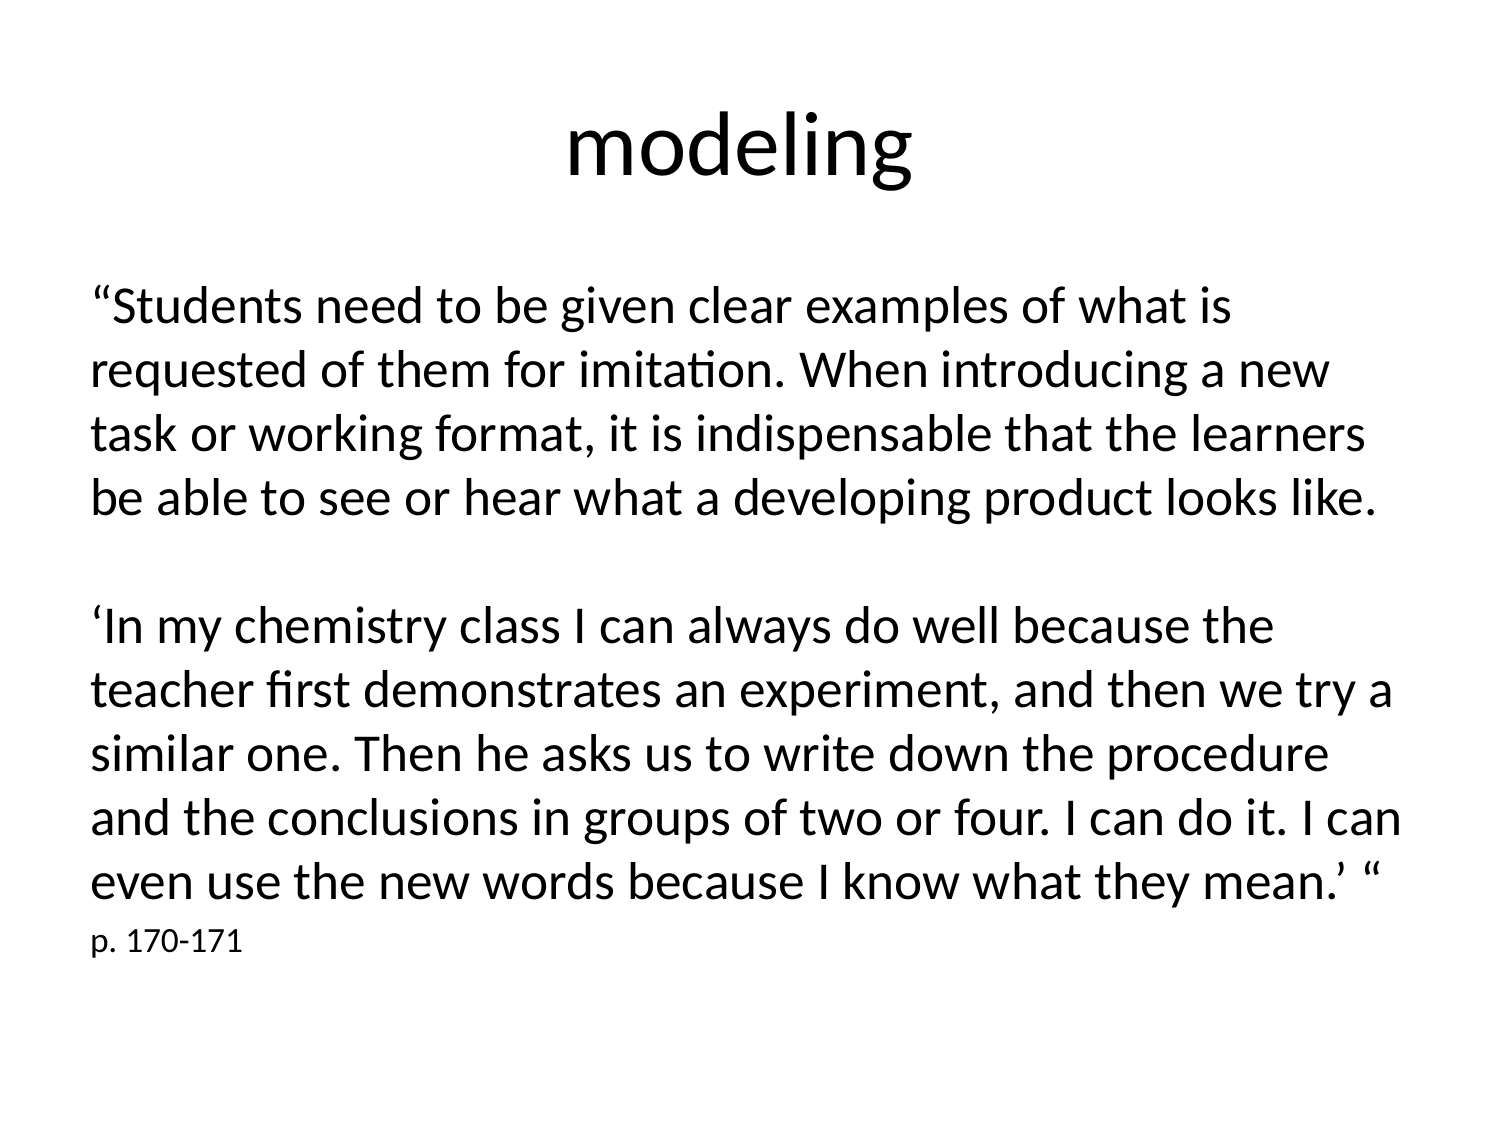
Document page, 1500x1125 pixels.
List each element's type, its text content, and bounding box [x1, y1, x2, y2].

title modeling [75, 45, 1425, 233]
list “Students need to be given clear examples of what is requested of them for imitation. When introducing a new task or working format, it is indispensable that the learners be able to see or hear what a developing product looks like. ‘In my chemistry class I can always do well because the teacher first demonstrates an experiment, and then we try a similar one. Then he asks us to write down the procedure and the conclusions in groups of two or four. I can do it. I can even use the new words because I know what they mean.’ “ p. 170-171 [75, 262, 1425, 1088]
